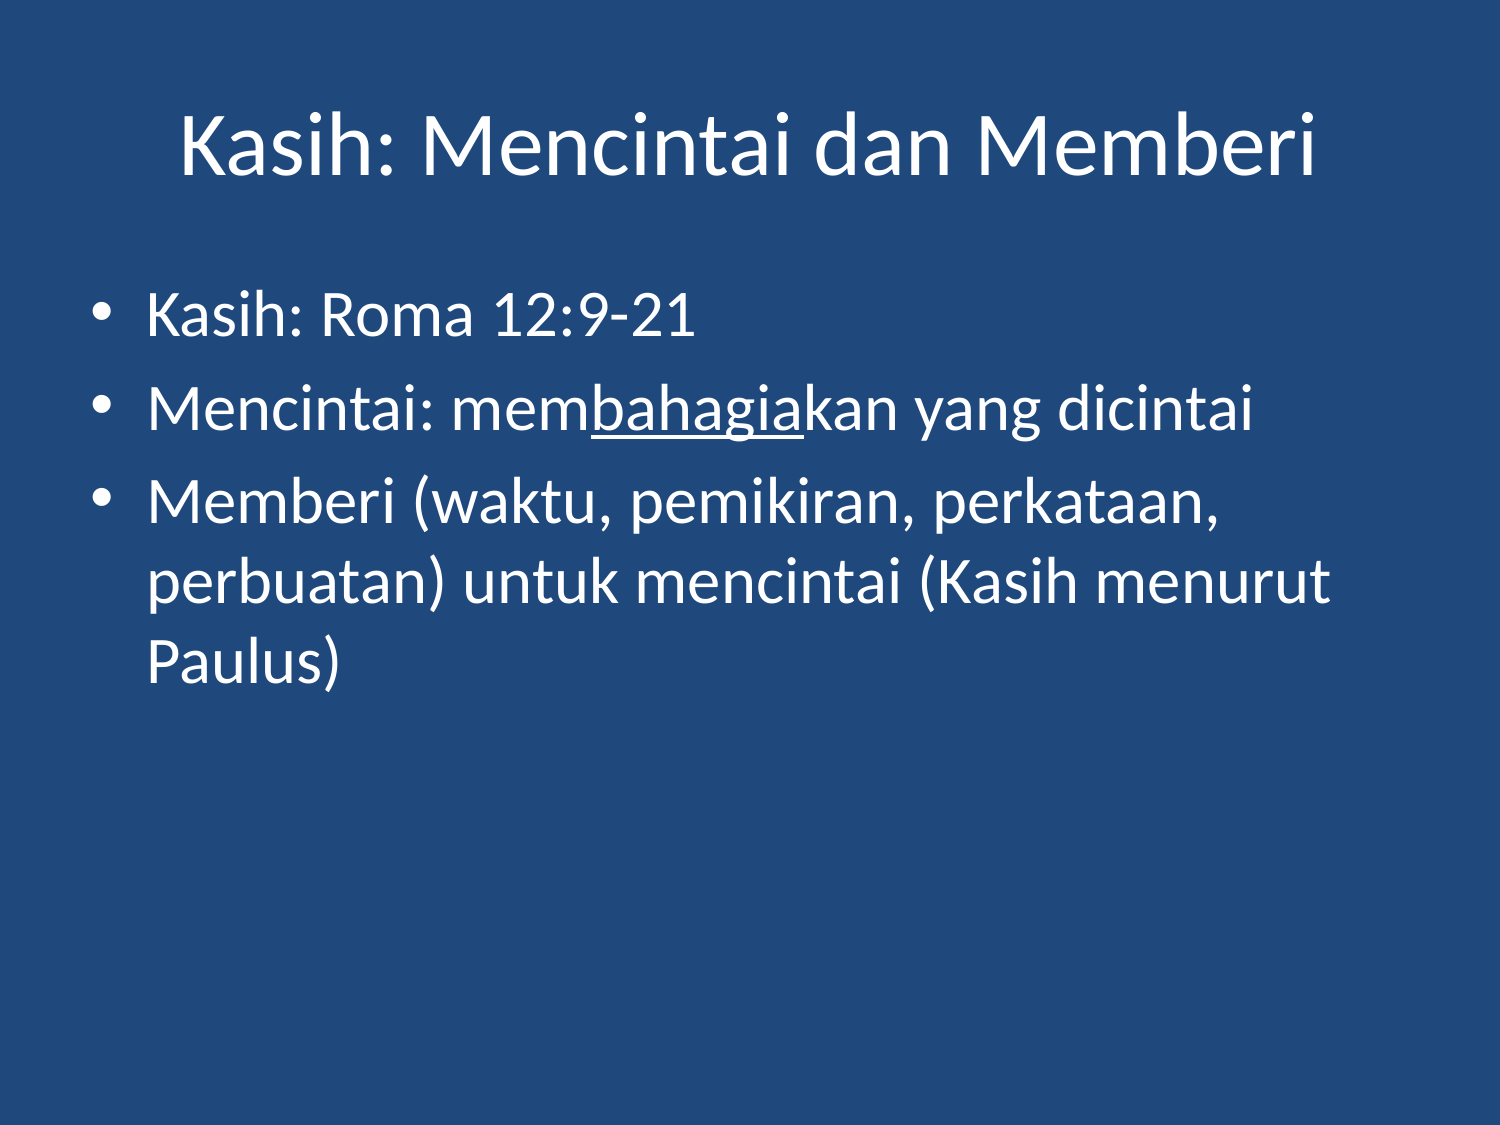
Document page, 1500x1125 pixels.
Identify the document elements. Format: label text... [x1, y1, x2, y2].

list Kasih: Roma 12:9-21 Mencintai: membahagiakan yang dicintai Memberi (waktu, pemikiran, perkataan, perbuatan) untuk mencintai (Kasih menurut Paulus) [75, 262, 1425, 1005]
title Kasih: Mencintai dan Memberi [75, 45, 1425, 233]
